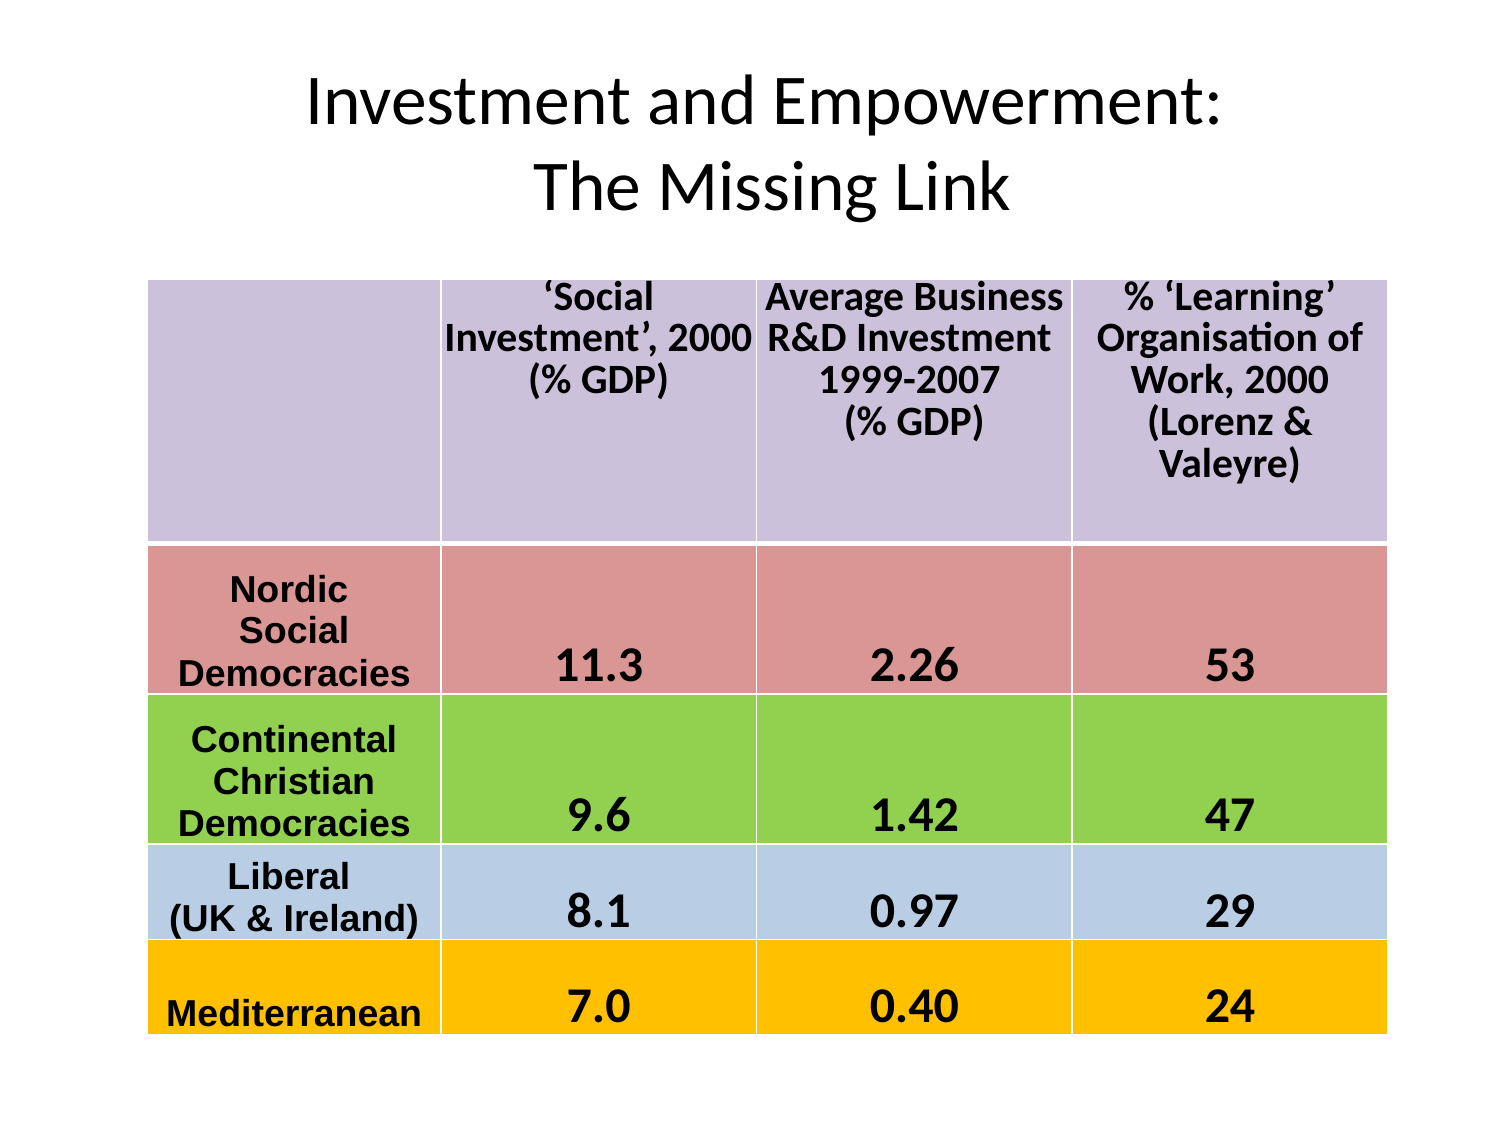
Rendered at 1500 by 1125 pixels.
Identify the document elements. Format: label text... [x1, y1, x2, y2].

table_cell 47 [1073, 695, 1387, 843]
table_cell 9.6 [442, 695, 756, 843]
table_cell 8.1 [442, 845, 756, 939]
table_cell Mediterranean [148, 940, 440, 1034]
table_cell 0.97 [757, 845, 1071, 939]
table_cell 11.3 [442, 546, 756, 693]
table_cell Liberal (UK & Ireland) [148, 845, 440, 939]
table_cell 2.26 [757, 546, 1071, 693]
table_cell 1.42 [757, 695, 1071, 843]
table_cell 7.0 [442, 940, 756, 1034]
table_cell 24 [1073, 940, 1387, 1034]
table_header ‘Social Investment’, 2000 (% GDP) [442, 280, 756, 541]
table_cell 53 [1073, 546, 1387, 693]
table_cell Nordic Social Democracies [148, 546, 440, 693]
table_header % ‘Learning’ Organisation of Work, 2000 (Lorenz & Valeyre) [1073, 280, 1387, 541]
table_header Average Business R&D Investment 1999-2007 (% GDP) [757, 280, 1071, 541]
table_header [148, 280, 440, 541]
table_cell 0.40 [757, 940, 1071, 1034]
title Investment and Empowerment: The Missing Link [75, 45, 1471, 233]
table_cell Continental Christian Democracies [148, 695, 440, 843]
table_cell 29 [1073, 845, 1387, 939]
